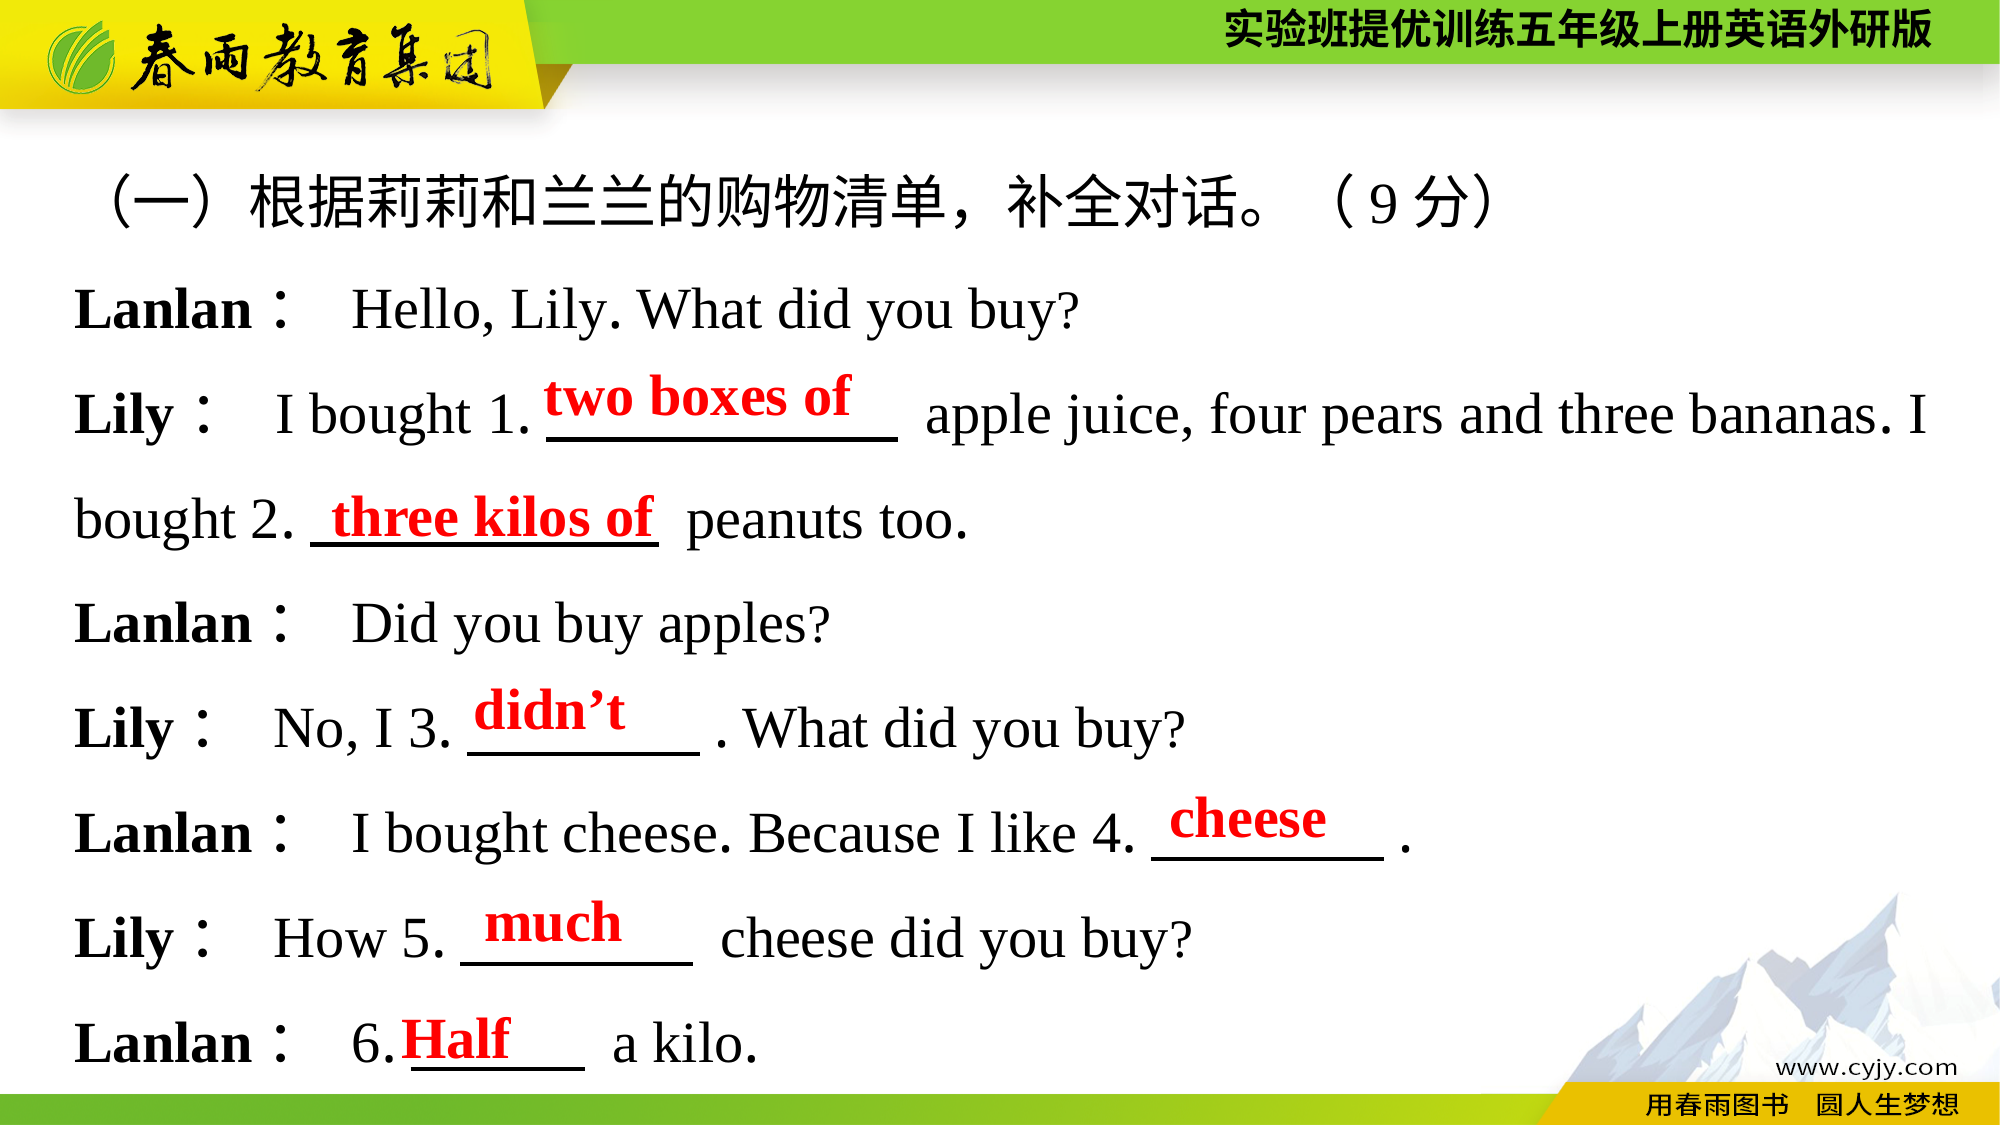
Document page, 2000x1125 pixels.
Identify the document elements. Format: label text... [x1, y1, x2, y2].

text_box much [469, 875, 639, 960]
picture [0, 0, 2000, 1125]
list （一）根据莉莉和兰兰的购物清单，补全对话。（9分） Lanlan： Hello, Lily. What did you buy? Lily： I bought 1. apple juice, four pears and three bananas. I bought 2. peanuts too. Lanlan： Did you buy apples? Lily： No, I 3. . What did you buy? Lanlan： I bought cheese. Because I like 4. . Lily： How 5. cheese did you buy? Lanlan： 6. a kilo. [59, 122, 1944, 1092]
text_box Half [386, 958, 527, 1078]
text_box cheese [1154, 771, 1343, 857]
text_box two boxes of [529, 349, 867, 435]
text_box three kilos of [316, 435, 670, 556]
text_box didn’t [458, 663, 642, 749]
